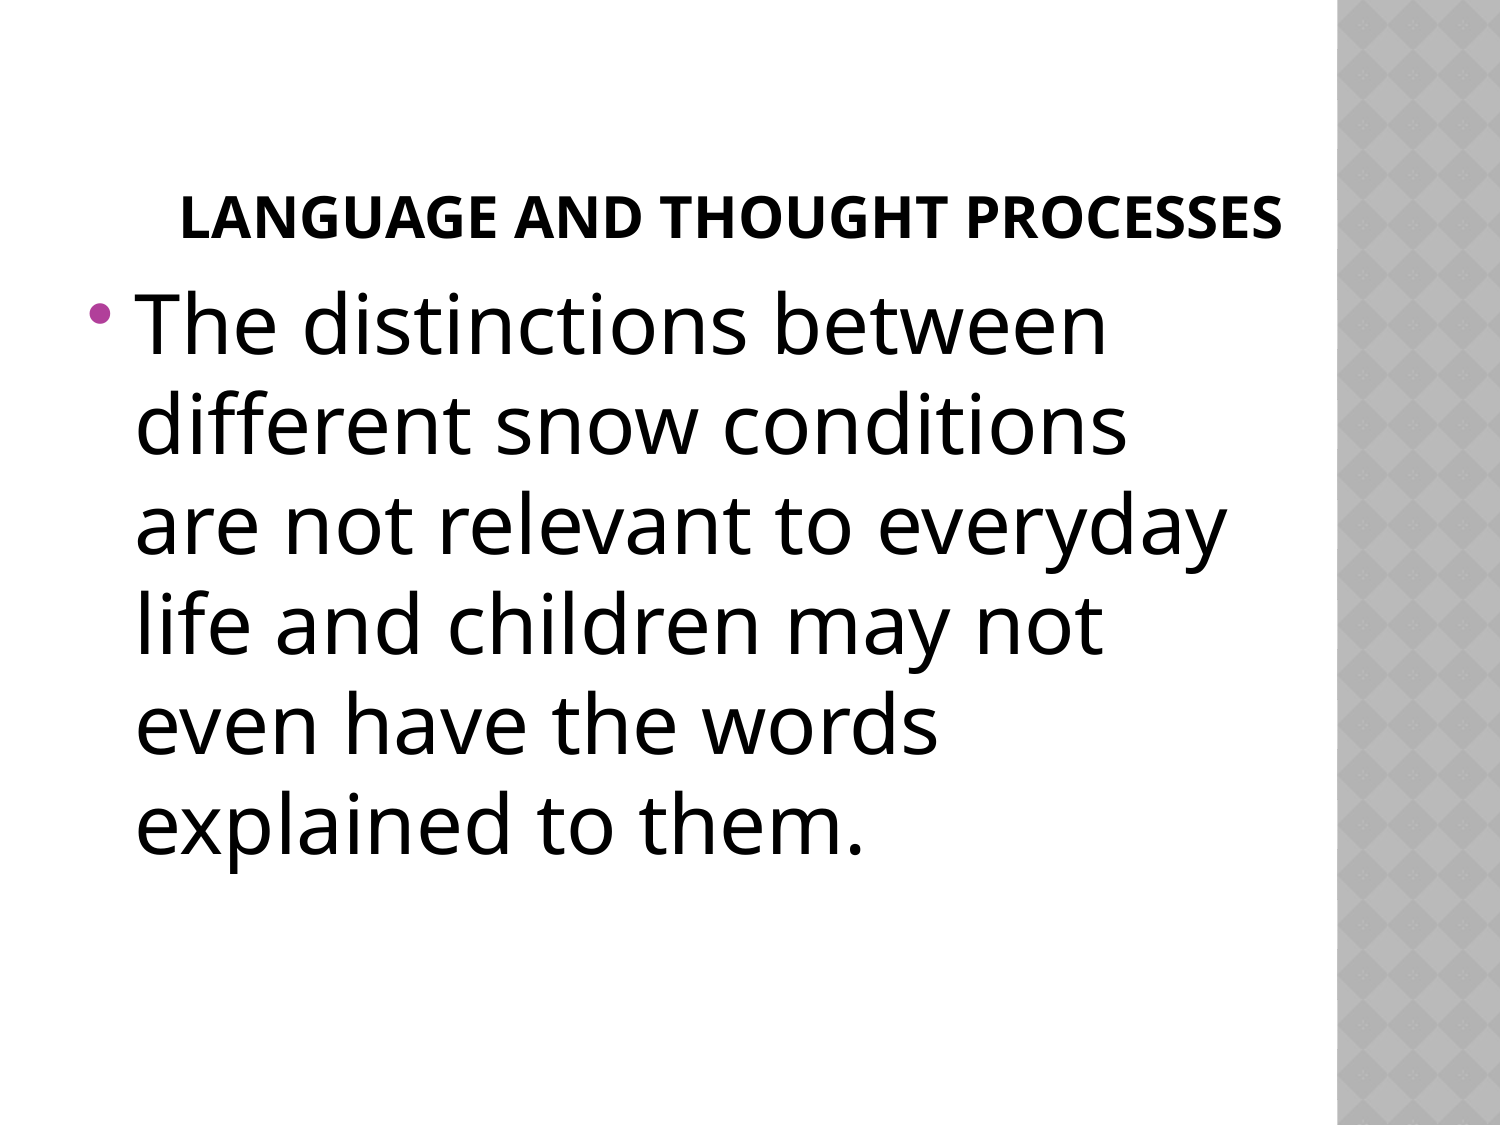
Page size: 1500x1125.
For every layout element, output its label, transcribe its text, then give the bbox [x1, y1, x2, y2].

title Language and thought processes [137, 62, 1325, 250]
list The distinctions between different snow conditions are not relevant to everyday life and children may not even have the words explained to them. [75, 264, 1263, 1059]
